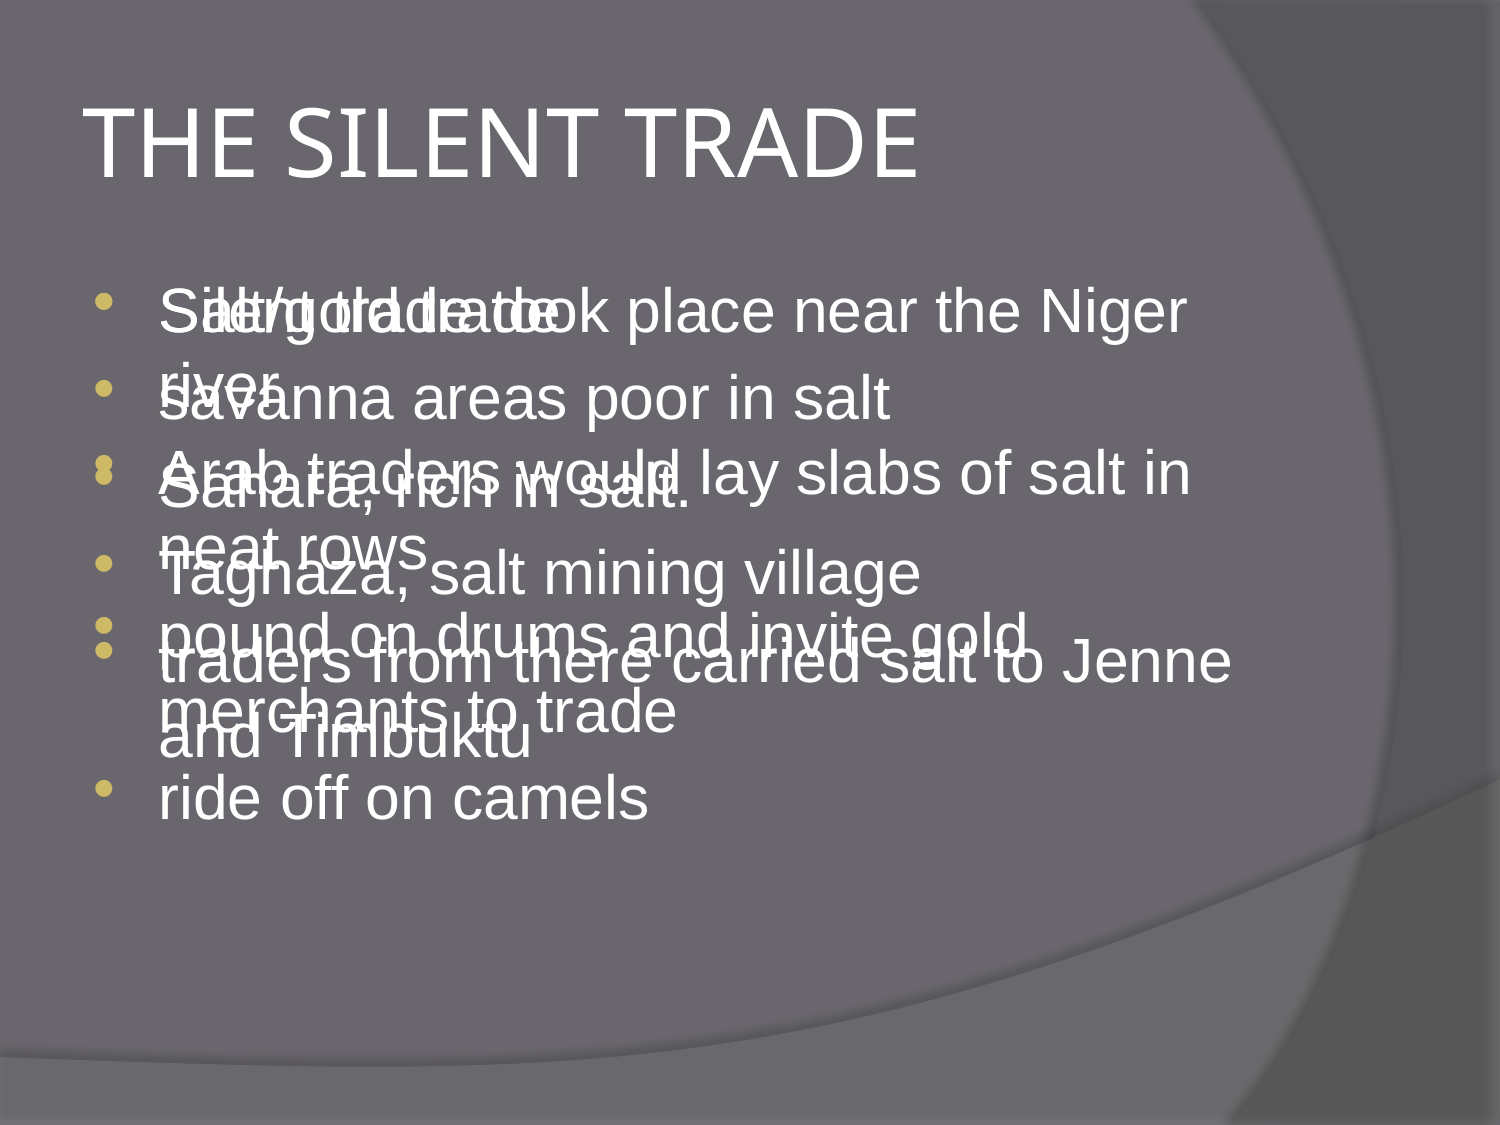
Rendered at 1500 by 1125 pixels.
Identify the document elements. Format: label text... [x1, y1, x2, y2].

list Silent trade took place near the Niger river Arab traders would lay slabs of salt in neat rows pound on drums and invite gold merchants to trade ride off on camels [75, 262, 1300, 1005]
title THE SILENT TRADE [75, 45, 1300, 233]
